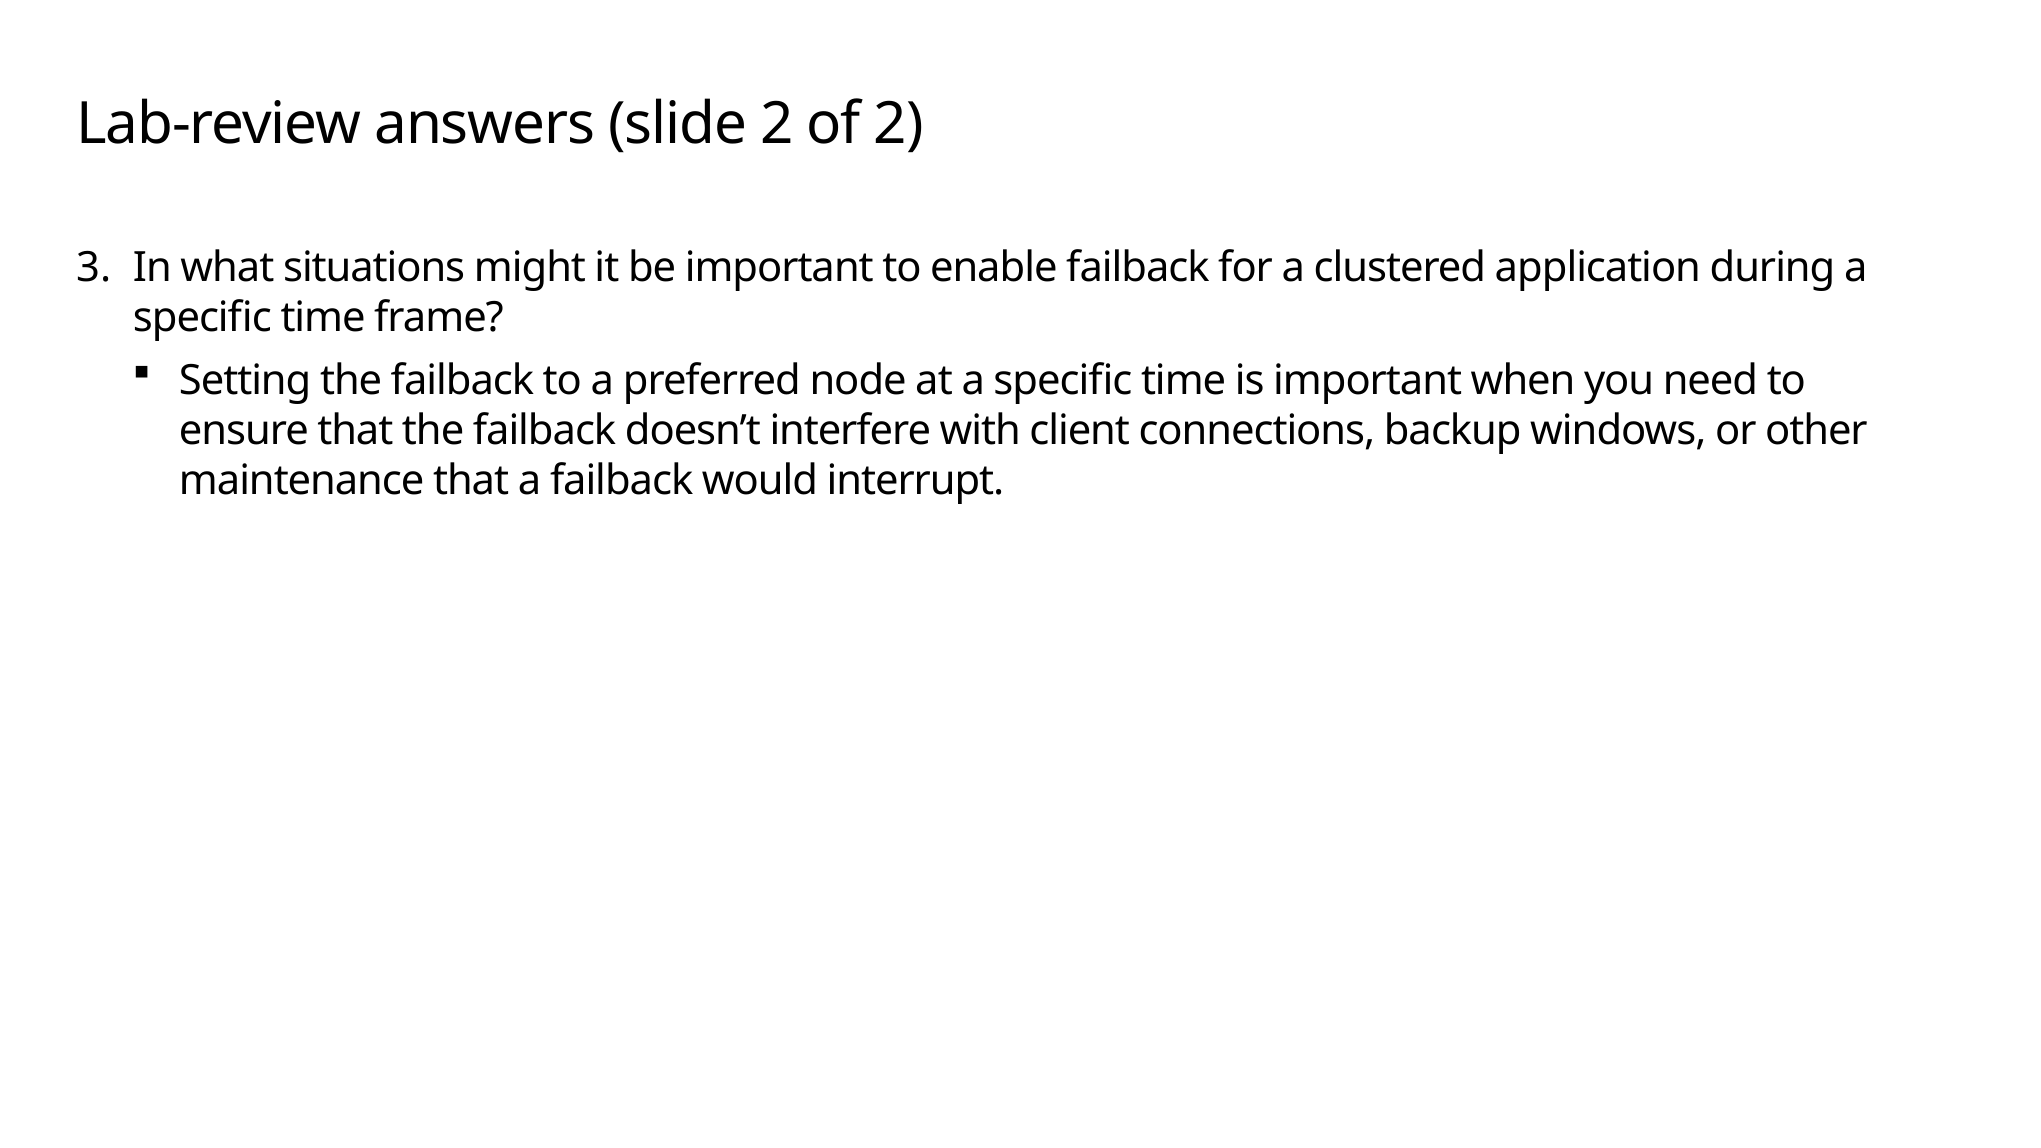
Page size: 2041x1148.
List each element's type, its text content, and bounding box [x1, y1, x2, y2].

list In what situations might it be important to enable failback for a clustered application during a specific time frame? Setting the failback to a preferred node at a specific time is important when you need to ensure that the failback doesn’t interfere with client connections, backup windows, or other maintenance that a failback would interrupt. [76, 240, 1956, 1074]
title Lab-review answers (slide 2 of 2) [76, 93, 1968, 161]
